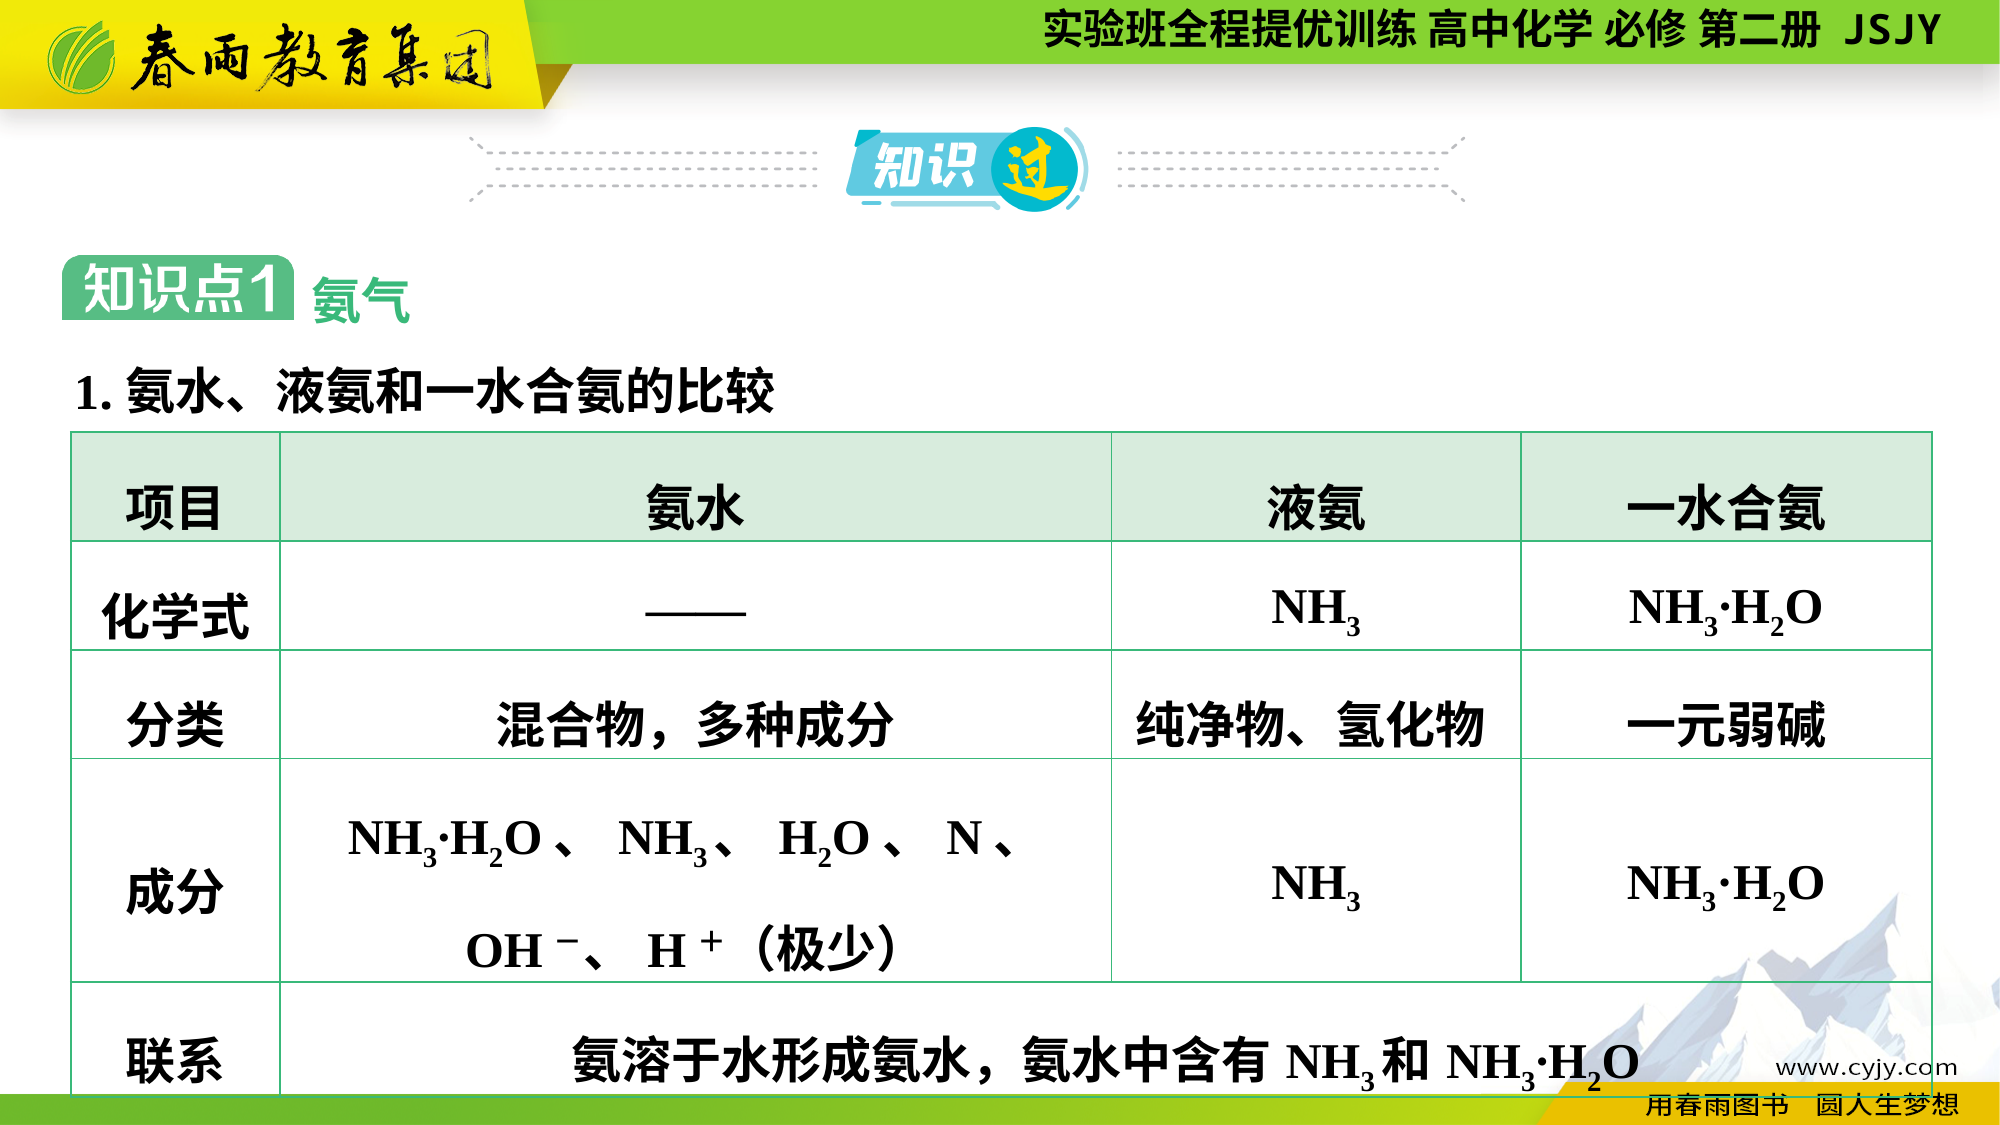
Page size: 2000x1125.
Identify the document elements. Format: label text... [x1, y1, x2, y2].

list 氨气 1.氨水、液氨和一水合氨的比较 [59, 231, 1944, 418]
picture [0, 0, 2000, 1125]
